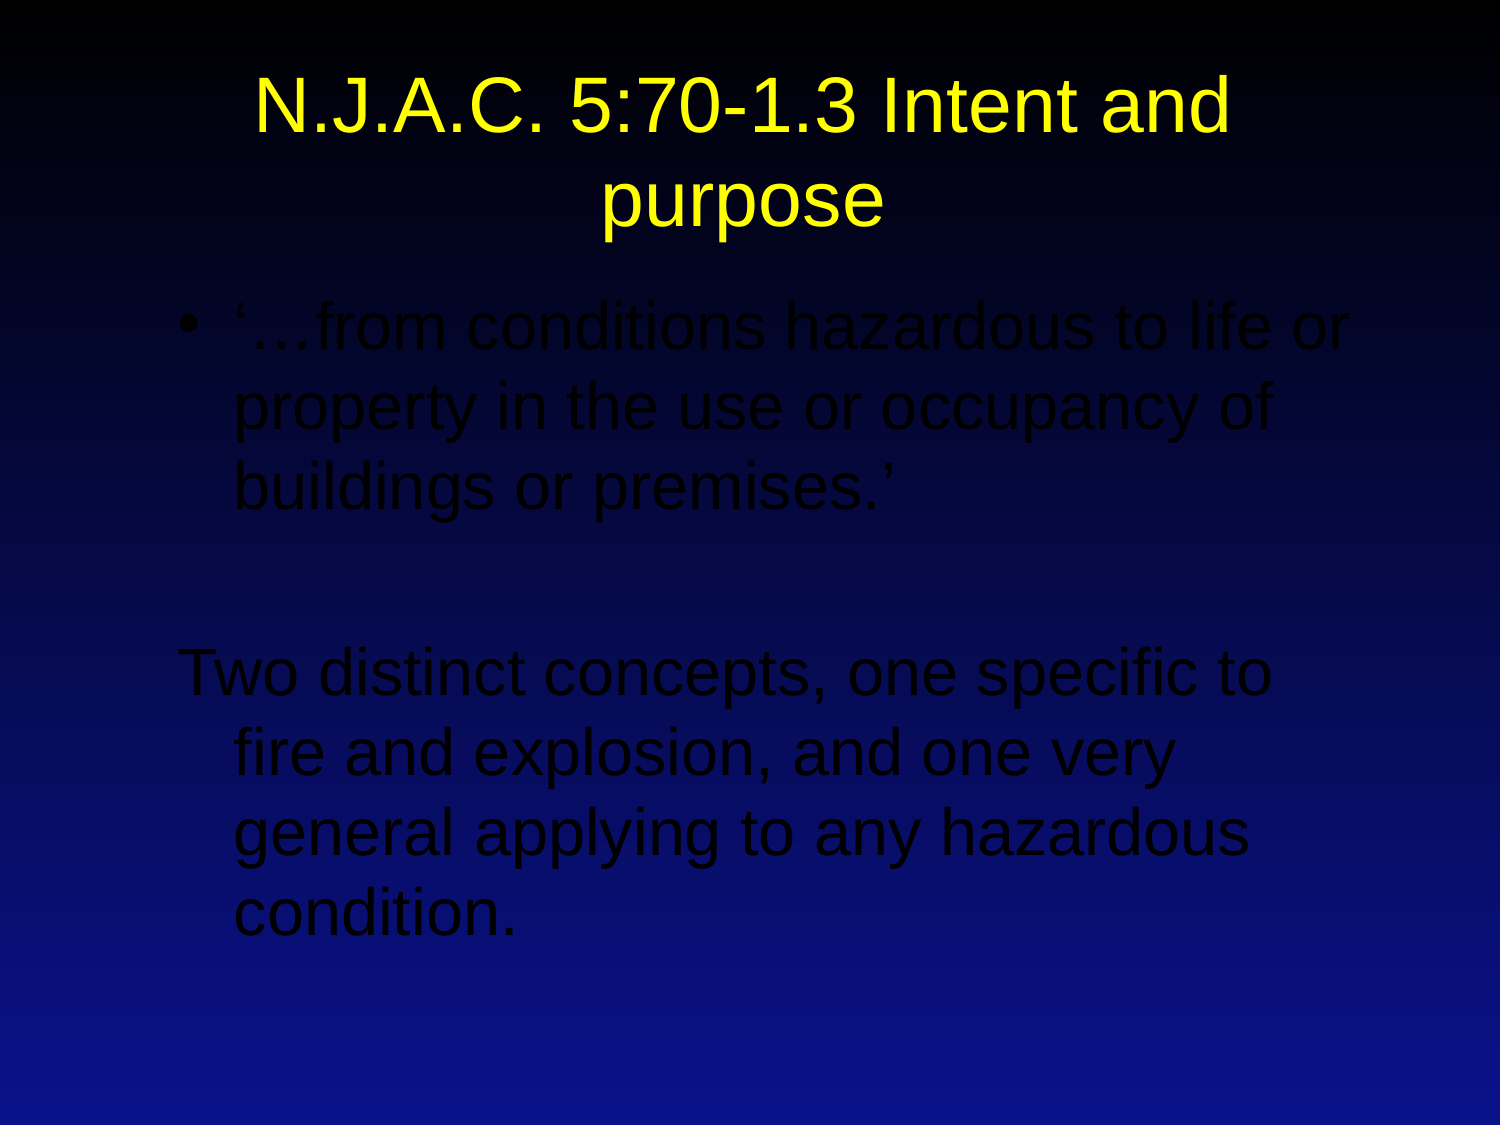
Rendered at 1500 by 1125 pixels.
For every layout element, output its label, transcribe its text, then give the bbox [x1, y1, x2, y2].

list ‘…from conditions hazardous to life or property in the use or occupancy of buildings or premises.’ Two distinct concepts, one specific to fire and explosion, and one very general applying to any hazardous condition. [162, 275, 1375, 988]
title N.J.A.C. 5:70-1.3 Intent and purpose [125, 45, 1363, 250]
